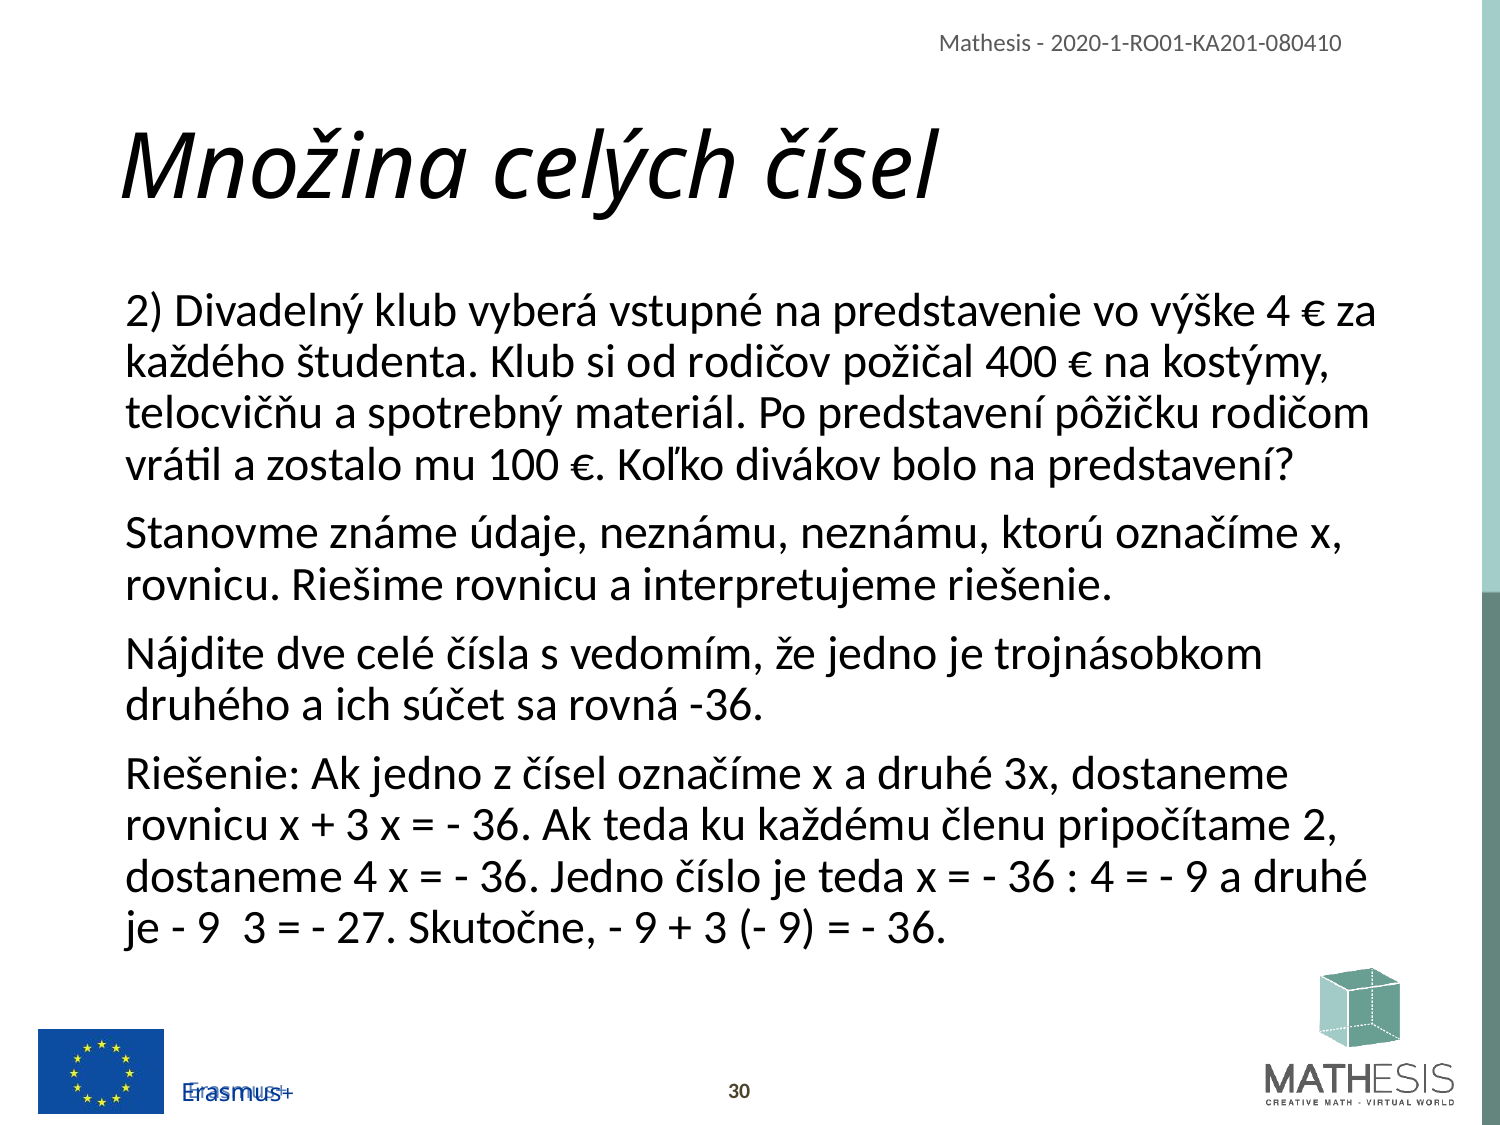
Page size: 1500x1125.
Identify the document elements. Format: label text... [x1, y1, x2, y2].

picture [38, 1029, 164, 1114]
title Množina celých čísel [103, 59, 1397, 277]
list 2) Divadelný klub vyberá vstupné na predstavenie vo výške 4 € za každého študenta. Klub si od rodičov požičal 400 € na kostýmy, telocvičňu a spotrebný materiál. Po predstavení pôžičku rodičom vrátil a zostalo mu 100 €. Koľko divákov bolo na predstavení? Stanovme známe údaje, neznámu, neznámu, ktorú označíme x, rovnicu. Riešime rovnicu a interpretujeme riešenie. Nájdite dve celé čísla s vedomím, že jedno je trojnásobkom druhého a ich súčet sa rovná -36. Riešenie: Ak jedno z čísel označíme x a druhé 3x, dostaneme rovnicu x + 3 x = - 36. Ak teda ku každému členu pripočítame 2, dostaneme 4 x = - 36. Jedno číslo je teda x = - 36 : 4 = - 9 a druhé je - 9 3 = - 27. Skutočne, - 9 + 3 (- 9) = - 36. [103, 277, 1397, 973]
